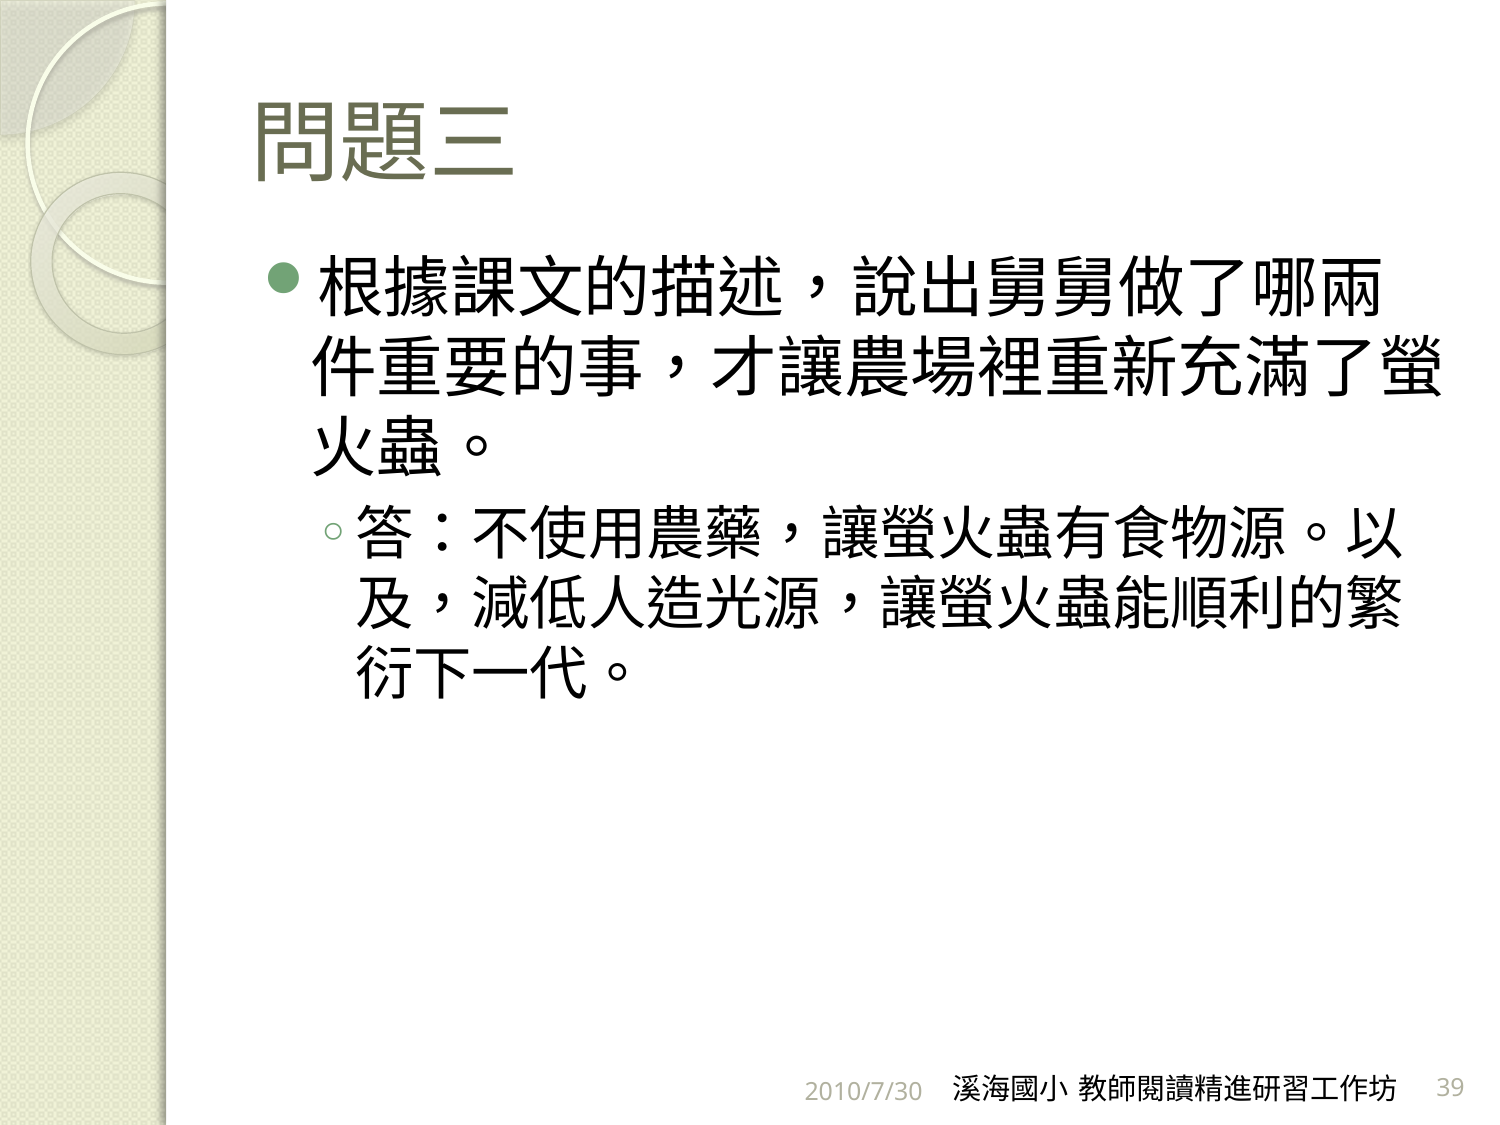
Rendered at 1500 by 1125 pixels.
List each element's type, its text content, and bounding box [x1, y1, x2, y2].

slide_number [587, 1034, 937, 1113]
list 根據課文的描述，說出舅舅做了哪兩件重要的事，才讓農場裡重新充滿了螢火蟲。 答：不使用農藥，讓螢火蟲有食物源。以及，減低人造光源，讓螢火蟲能順利的繁衍下一代。 [235, 237, 1466, 1025]
title 問題三 [235, 45, 1466, 233]
slide_number 39 [1413, 1034, 1488, 1113]
footer 溪海國小 教師閱讀精進研習工作坊 [937, 1034, 1413, 1113]
